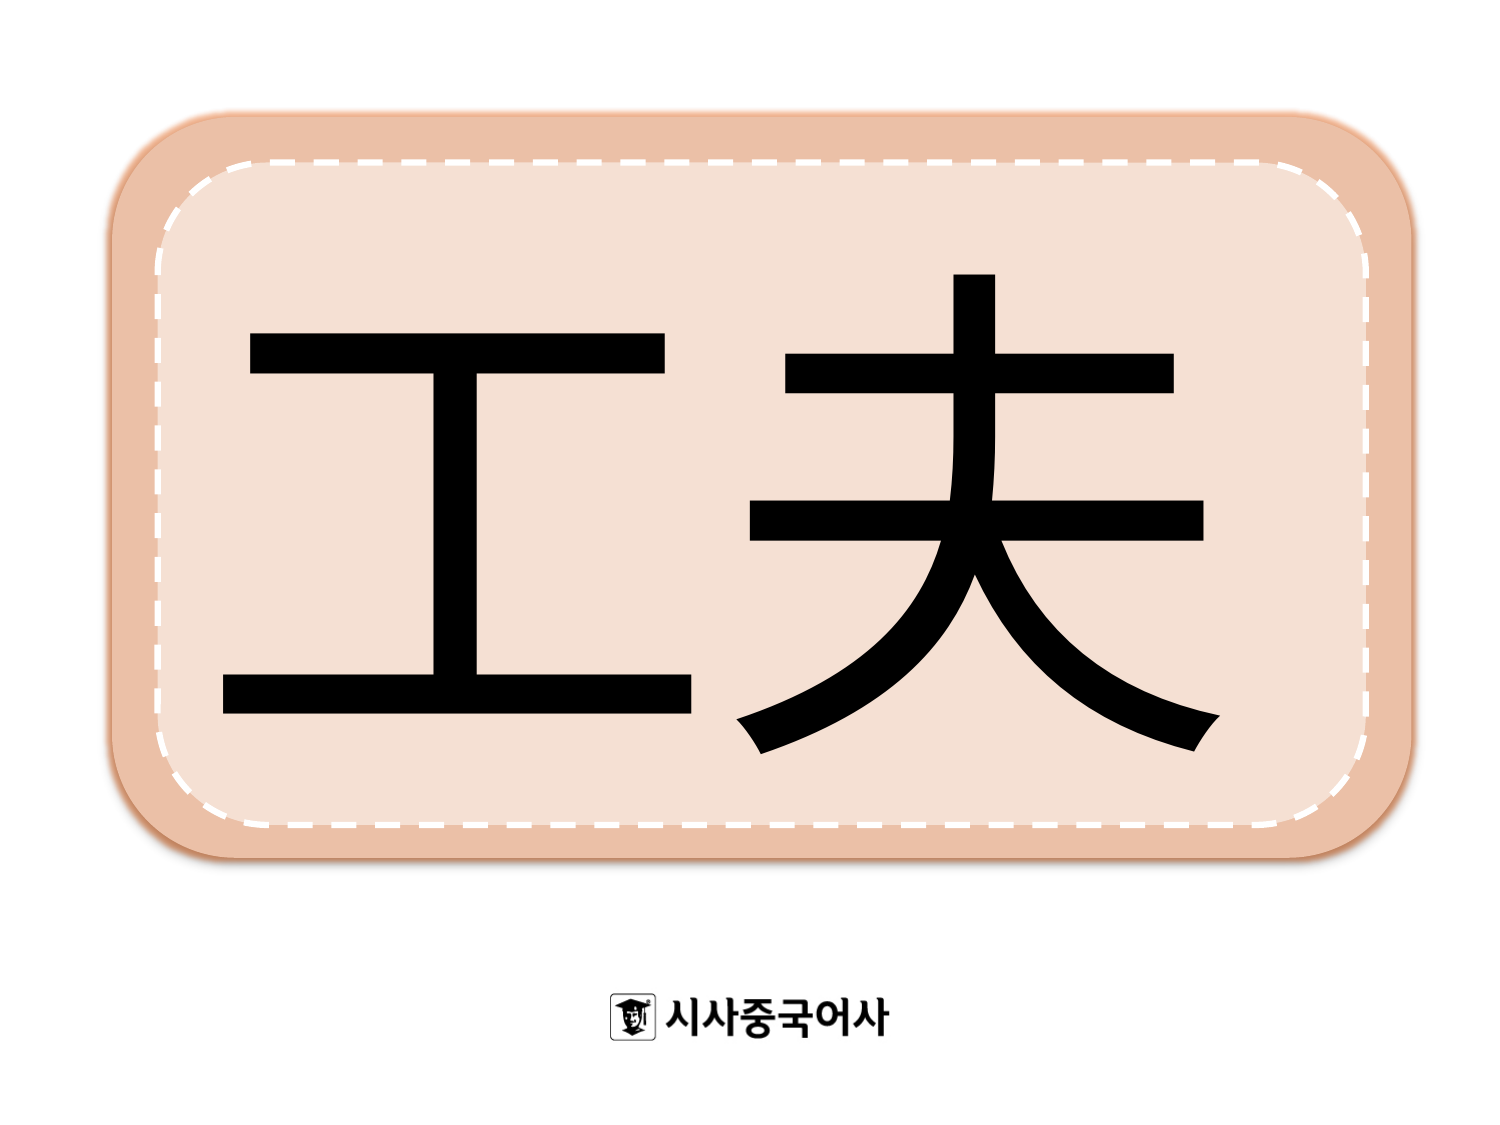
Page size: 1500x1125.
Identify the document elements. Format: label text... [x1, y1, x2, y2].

text_box [162, 160, 1371, 824]
picture [602, 987, 898, 1047]
text_box 工夫 [171, 172, 1380, 836]
